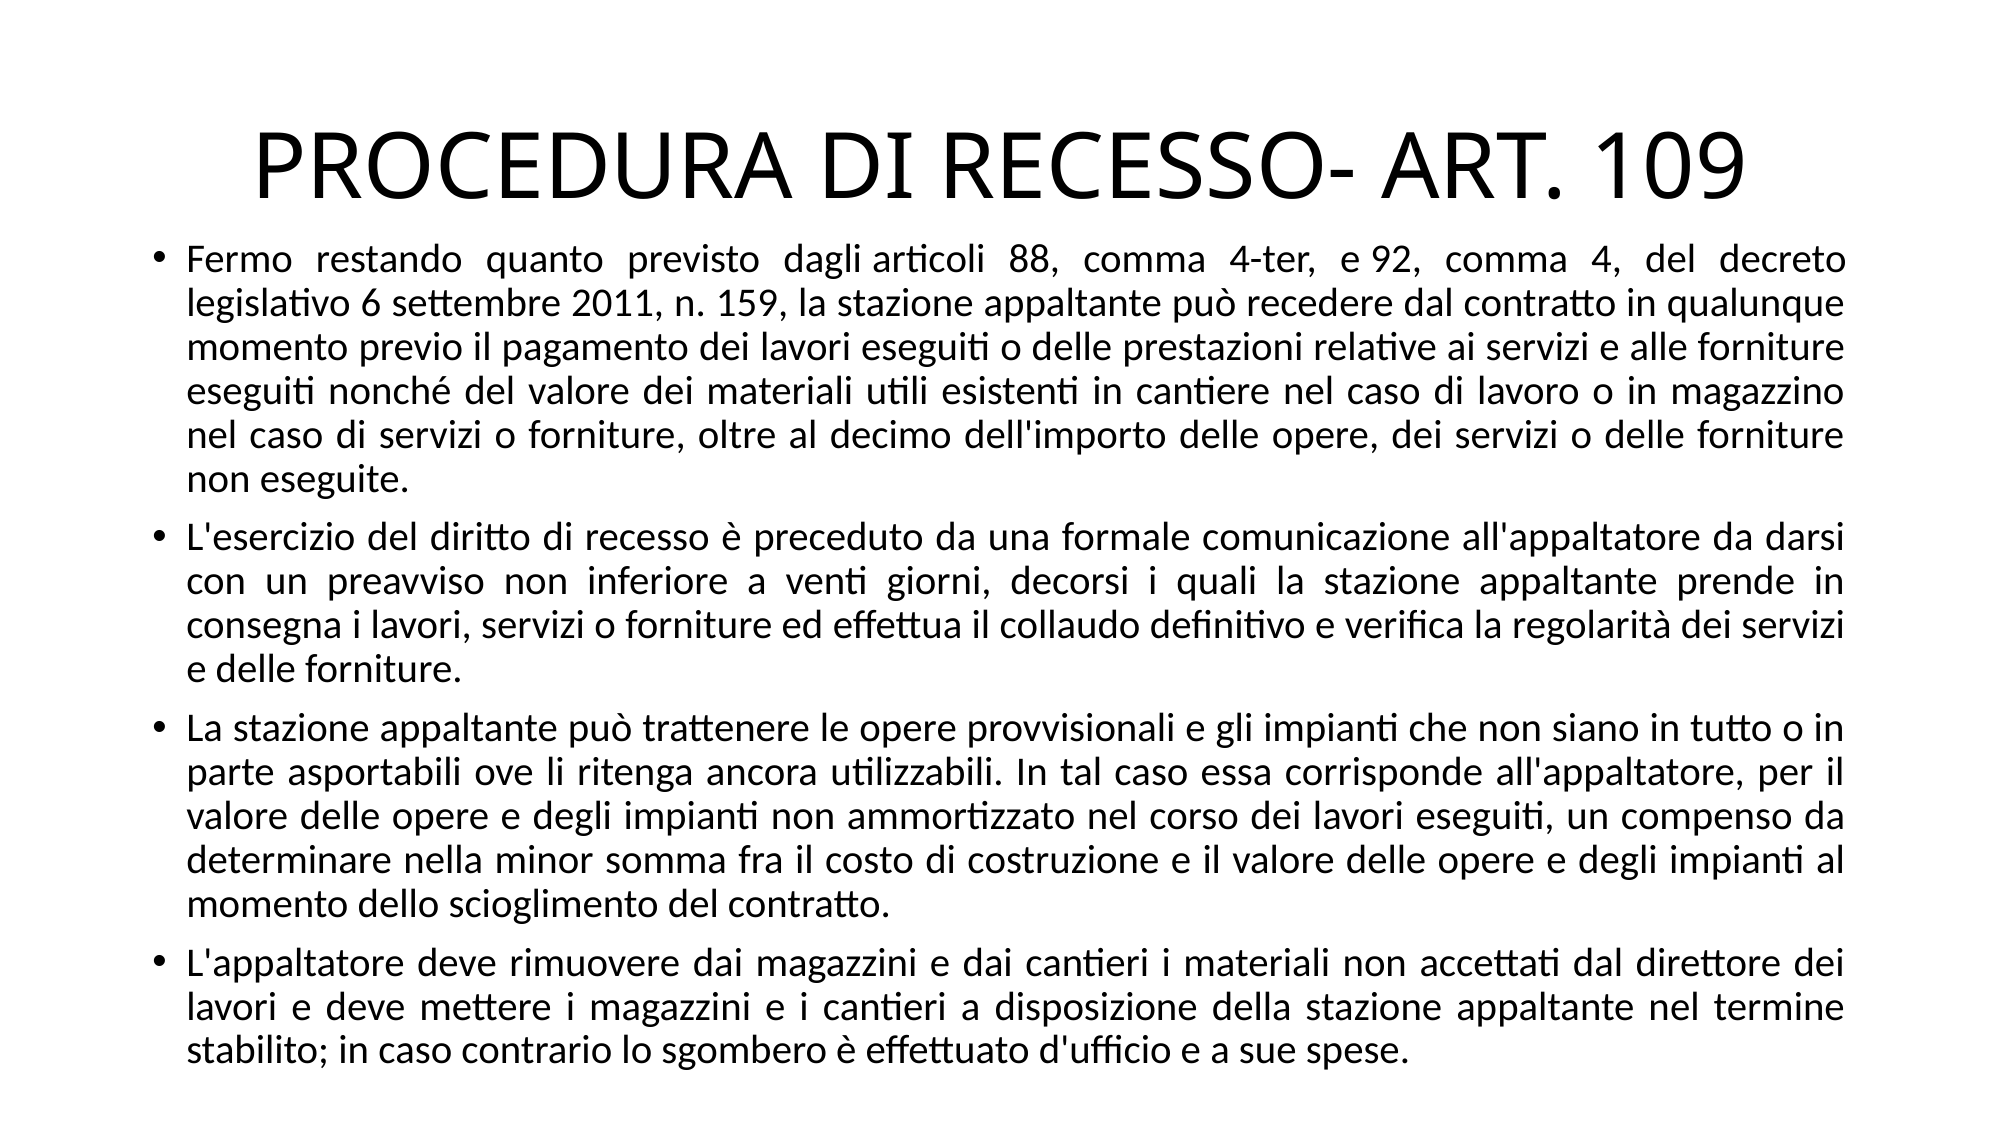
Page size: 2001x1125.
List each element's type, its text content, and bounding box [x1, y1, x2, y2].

title PROCEDURA DI RECESSO- ART. 109 [137, 59, 1863, 229]
list Fermo restando quanto previsto dagli articoli 88, comma 4-ter, e 92, comma 4, del decreto legislativo 6 settembre 2011, n. 159, la stazione appaltante può recedere dal contratto in qualunque momento previo il pagamento dei lavori eseguiti o delle prestazioni relative ai servizi e alle forniture eseguiti nonché del valore dei materiali utili esistenti in cantiere nel caso di lavoro o in magazzino nel caso di servizi o forniture, oltre al decimo dell'importo delle opere, dei servizi o delle forniture non eseguite. L'esercizio del diritto di recesso è preceduto da una formale comunicazione all'appaltatore da darsi con un preavviso non inferiore a venti giorni, decorsi i quali la stazione appaltante prende in consegna i lavori, servizi o forniture ed effettua il collaudo definitivo e verifica la regolarità dei servizi e delle forniture. La stazione appaltante può trattenere le opere provvisionali e gli impianti che non siano in tutto o in parte asportabili ove li ritenga ancora utilizzabili. In tal caso essa corrisponde all'appaltatore, per il valore delle opere e degli impianti non ammortizzato nel corso dei lavori eseguiti, un compenso da determinare nella minor somma fra il costo di costruzione e il valore delle opere e degli impianti al momento dello scioglimento del contratto. L'appaltatore deve rimuovere dai magazzini e dai cantieri i materiali non accettati dal direttore dei lavori e deve mettere i magazzini e i cantieri a disposizione della stazione appaltante nel termine stabilito; in caso contrario lo sgombero è effettuato d'ufficio e a sue spese. [137, 229, 1863, 1087]
